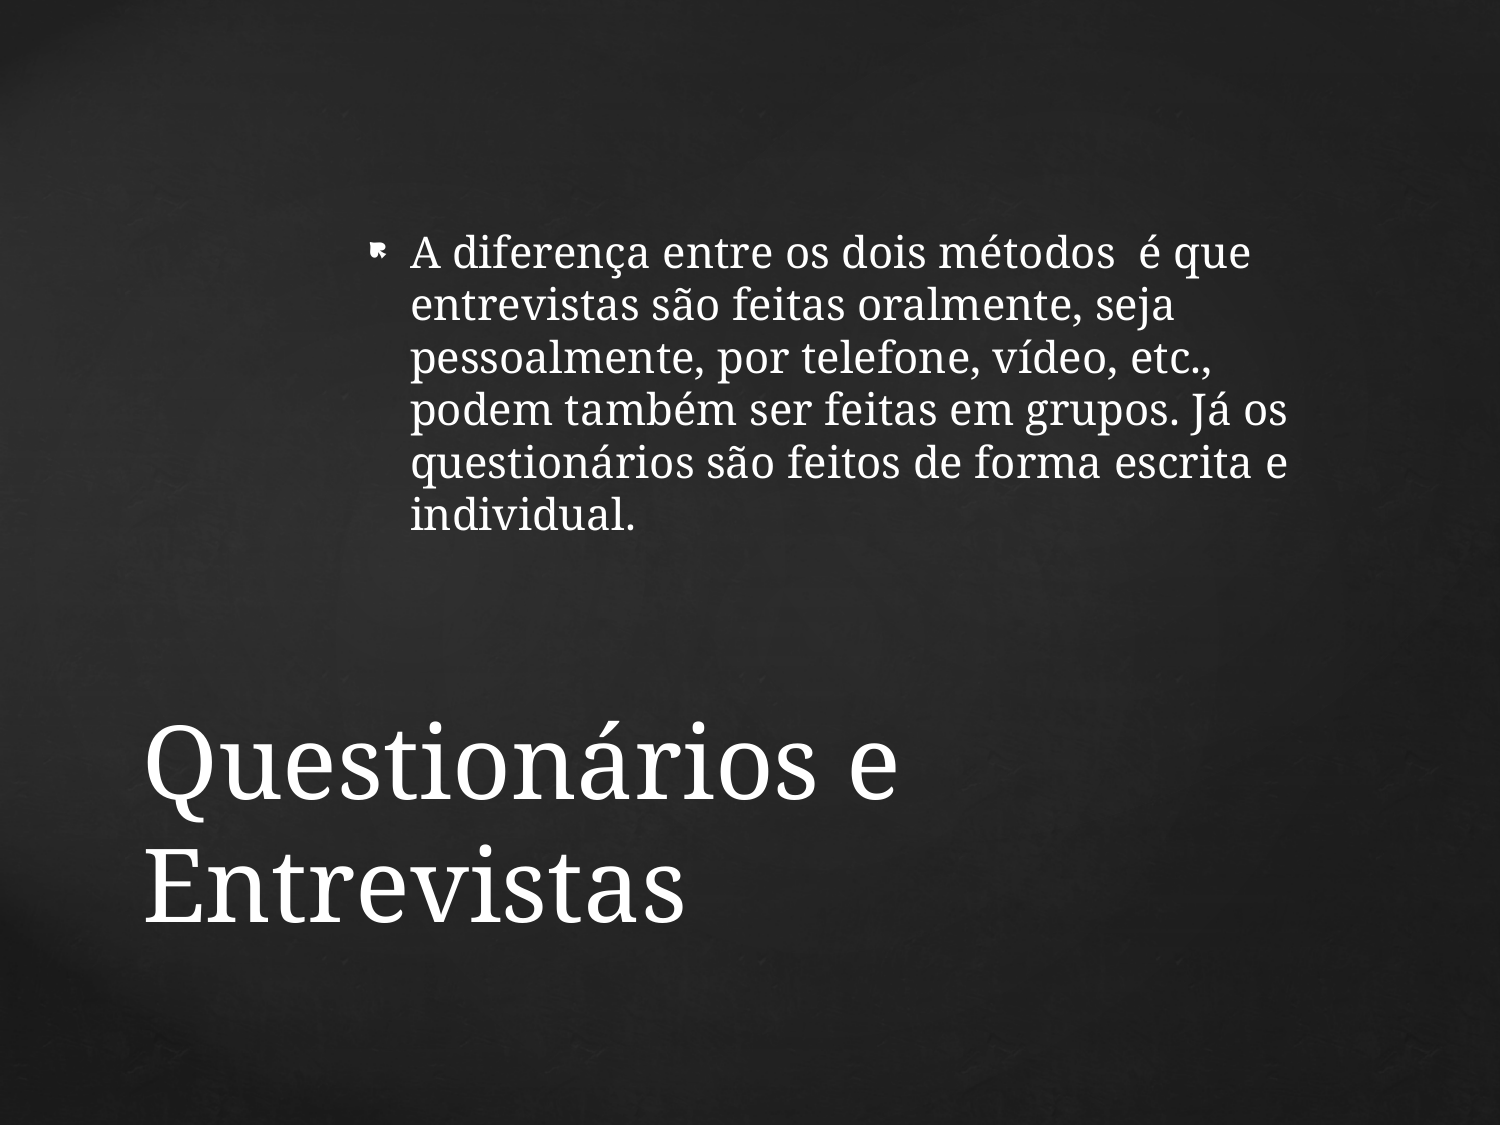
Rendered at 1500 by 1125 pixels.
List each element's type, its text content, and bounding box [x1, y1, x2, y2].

title Questionários e Entrevistas [127, 800, 1447, 950]
list A diferença entre os dois métodos é que entrevistas são feitas oralmente, seja pessoalmente, por telefone, vídeo, etc., podem também ser feitas em grupos. Já os questionários são feitos de forma escrita e individual. [350, 112, 1350, 713]
